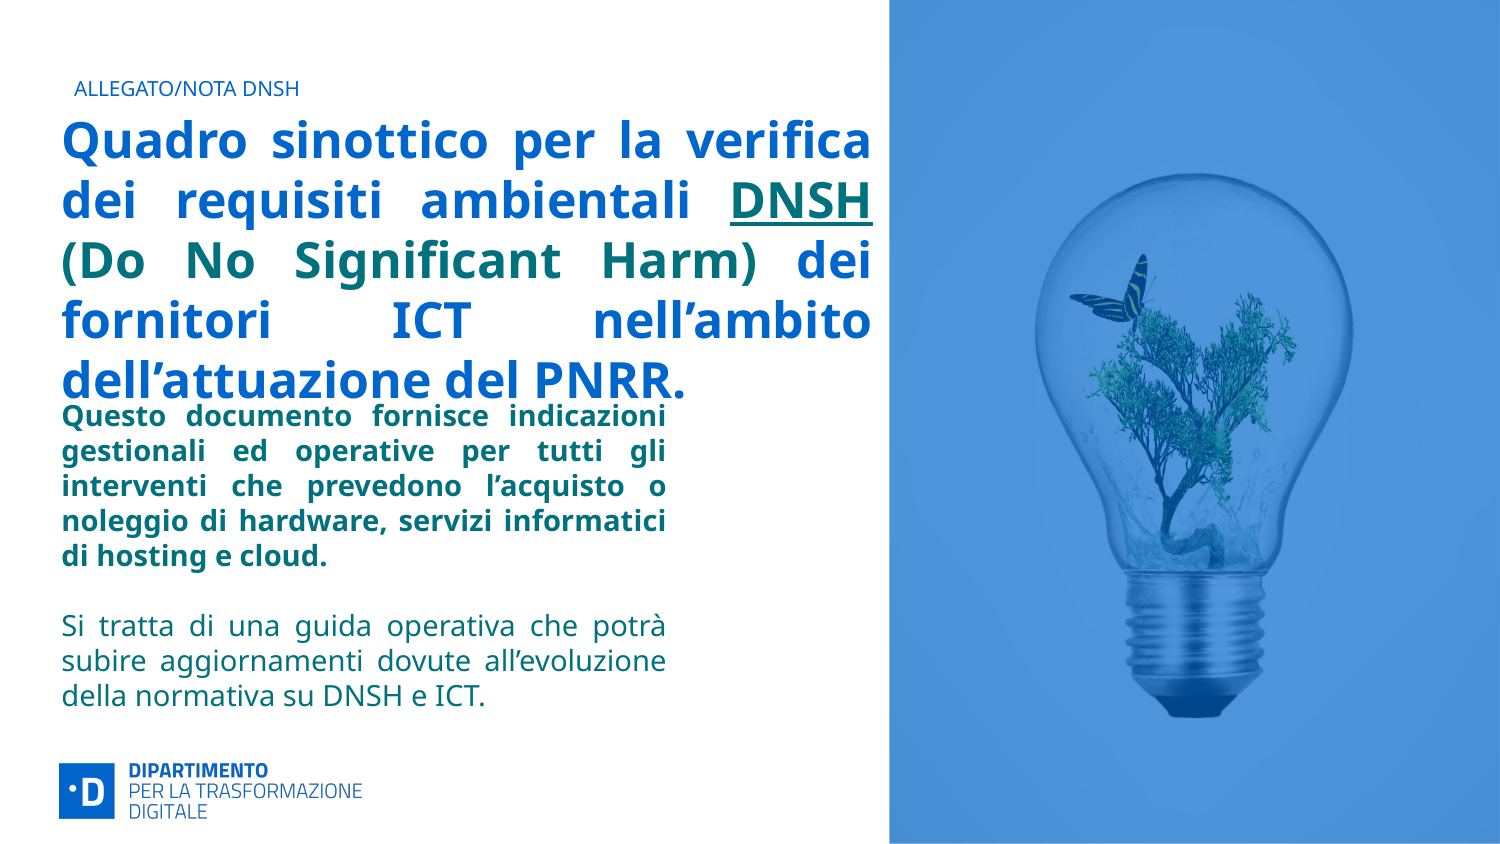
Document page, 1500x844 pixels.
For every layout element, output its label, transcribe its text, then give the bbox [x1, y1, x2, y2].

text_box Questo documento fornisce indicazioni gestionali ed operative per tutti gli interventi che prevedono l’acquisto o noleggio di hardware, servizi informatici di hosting e cloud. Si tratta di una guida operativa che potrà subire aggiornamenti dovute all’evoluzione della normativa su DNSH e ICT. [46, 382, 683, 685]
text_box ALLEGATO/NOTA DNSH [59, 64, 696, 93]
picture [889, 0, 1500, 844]
text_box Quadro sinottico per la verifica dei requisiti ambientali DNSH (Do No Significant Harm) dei fornitori ICT nell’ambito dell’attuazione del PNRR. [46, 93, 884, 346]
picture [58, 763, 362, 820]
